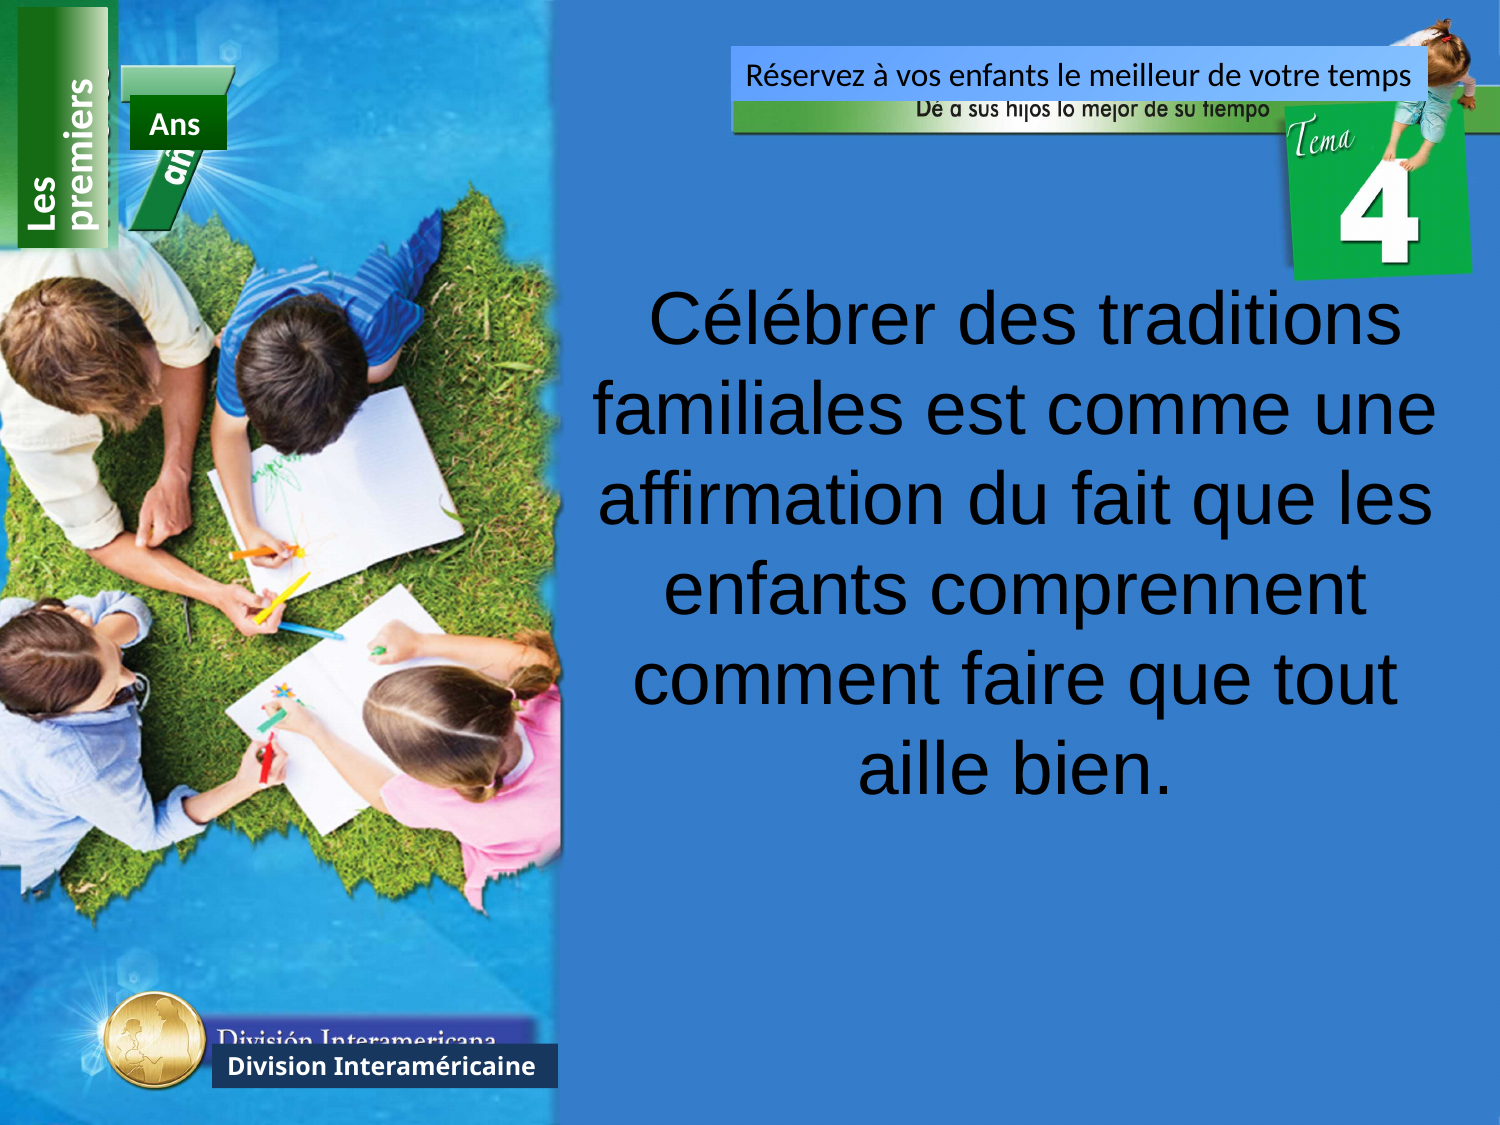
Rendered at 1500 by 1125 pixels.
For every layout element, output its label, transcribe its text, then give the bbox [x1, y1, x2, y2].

text_box Célébrer des traditions familiales est comme une affirmation du fait que les enfants comprennent comment faire que tout aille bien. [572, 261, 1459, 817]
picture [0, 0, 1500, 1125]
text_box Ans [130, 95, 227, 150]
text_box Division Interaméricaine [212, 1043, 558, 1089]
text_box Réservez à vos enfants le meilleur de votre temps [730, 46, 1428, 101]
text_box Les premiers [17, 7, 108, 248]
